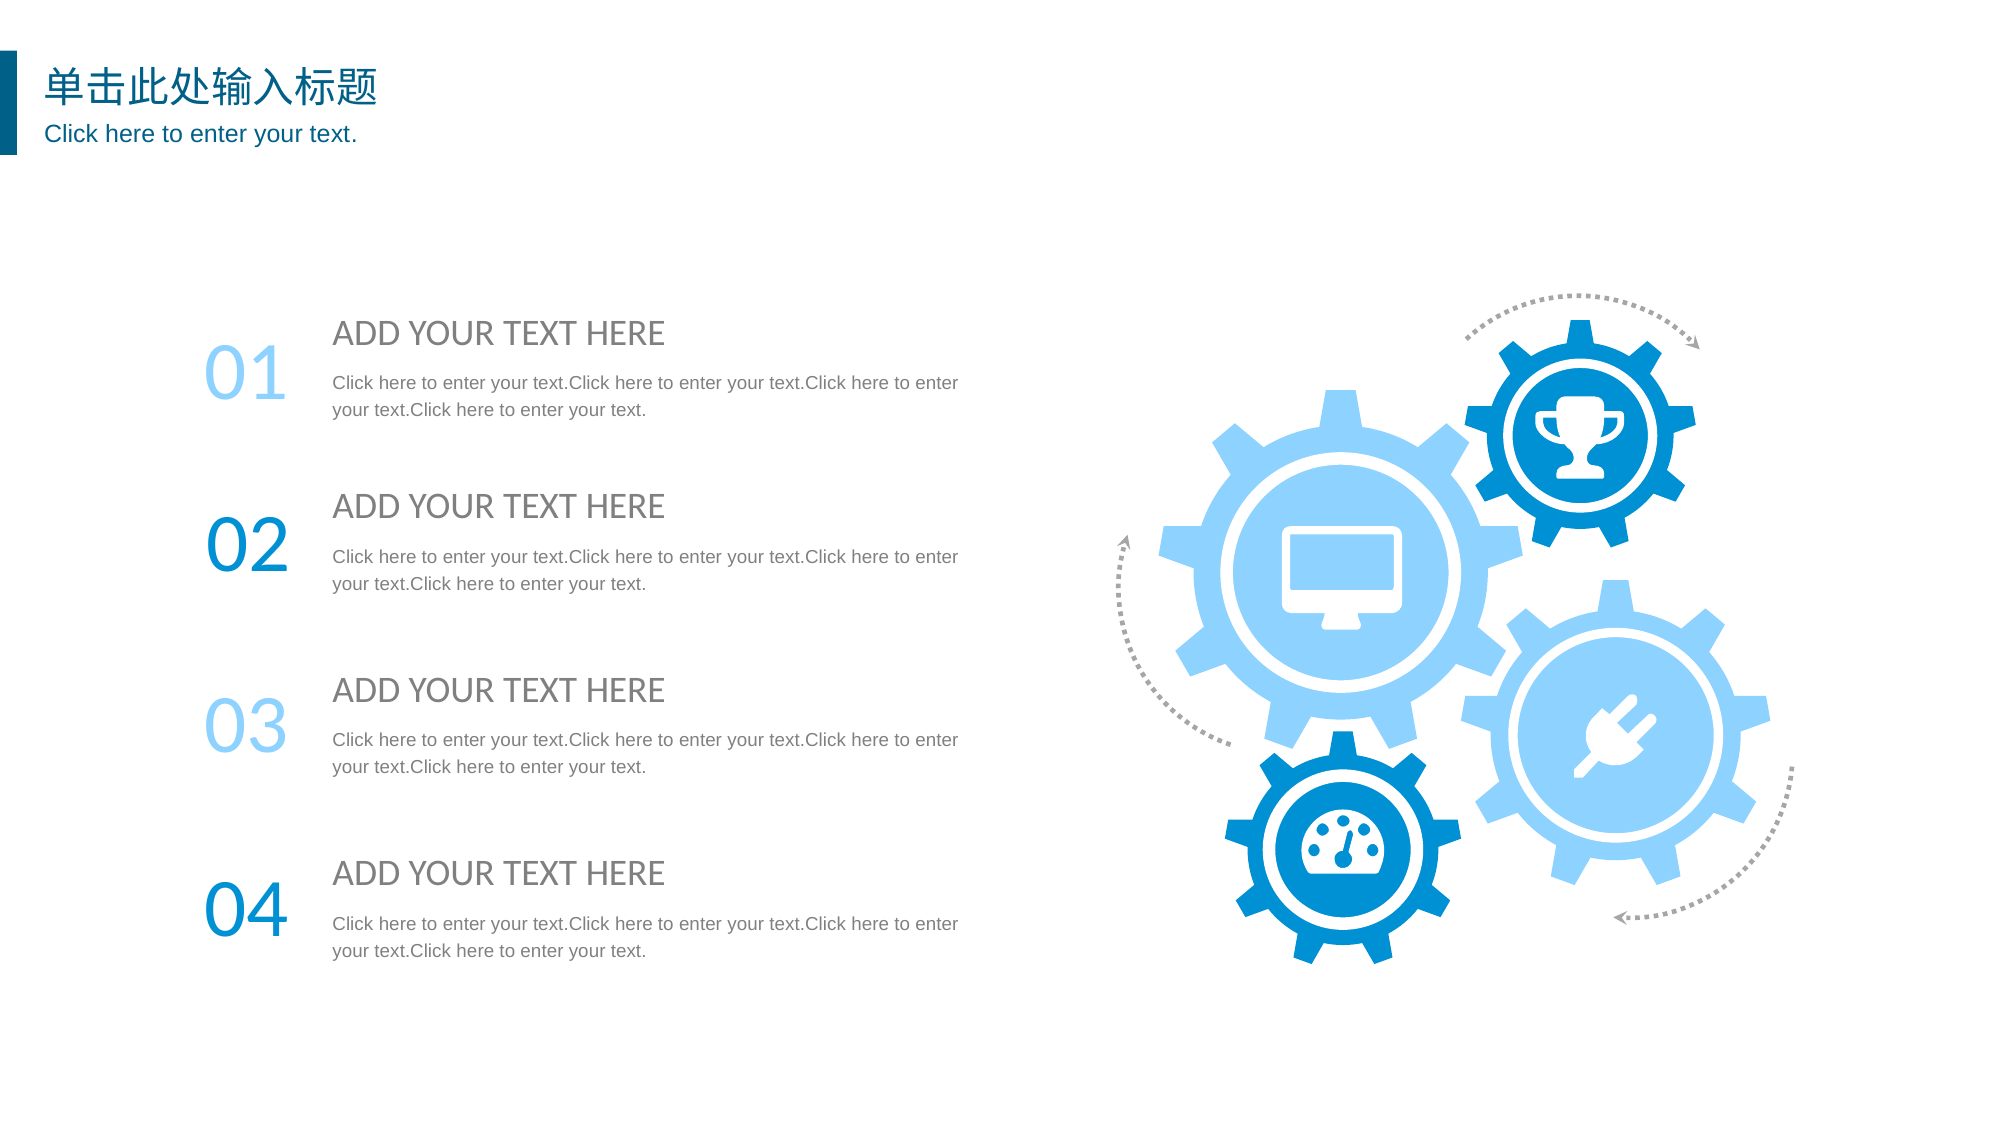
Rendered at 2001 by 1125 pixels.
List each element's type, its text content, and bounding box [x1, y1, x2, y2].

text_box 01 [185, 316, 309, 417]
text_box [1492, 295, 1665, 319]
text_box Click here to enter your text.Click here to enter your text.Click here to enter your text.Click here to enter your text. [317, 716, 1015, 785]
text_box 03 [184, 668, 309, 769]
text_box [0, 50, 18, 156]
text_box 04 [185, 853, 309, 954]
text_box [1613, 892, 1718, 925]
text_box ADD YOUR TEXT HERE [317, 473, 832, 534]
text_box 02 [187, 488, 311, 589]
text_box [1156, 388, 1525, 757]
text_box Click here to enter your text. [37, 105, 409, 154]
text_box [1459, 578, 1772, 892]
text_box [1117, 534, 1156, 694]
text_box 单击此处输入标题 [29, 53, 418, 119]
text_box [1463, 319, 1697, 553]
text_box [1223, 730, 1463, 969]
text_box [1772, 764, 1793, 834]
text_box Click here to enter your text.Click here to enter your text.Click here to enter your text.Click here to enter your text. [317, 532, 1015, 602]
text_box ADD YOUR TEXT HERE [317, 657, 832, 717]
text_box ADD YOUR TEXT HERE [317, 840, 832, 901]
text_box ADD YOUR TEXT HERE [317, 300, 832, 361]
text_box Click here to enter your text.Click here to enter your text.Click here to enter your text.Click here to enter your text. [317, 899, 1015, 969]
text_box Click here to enter your text.Click here to enter your text.Click here to enter your text.Click here to enter your text. [317, 359, 1015, 428]
